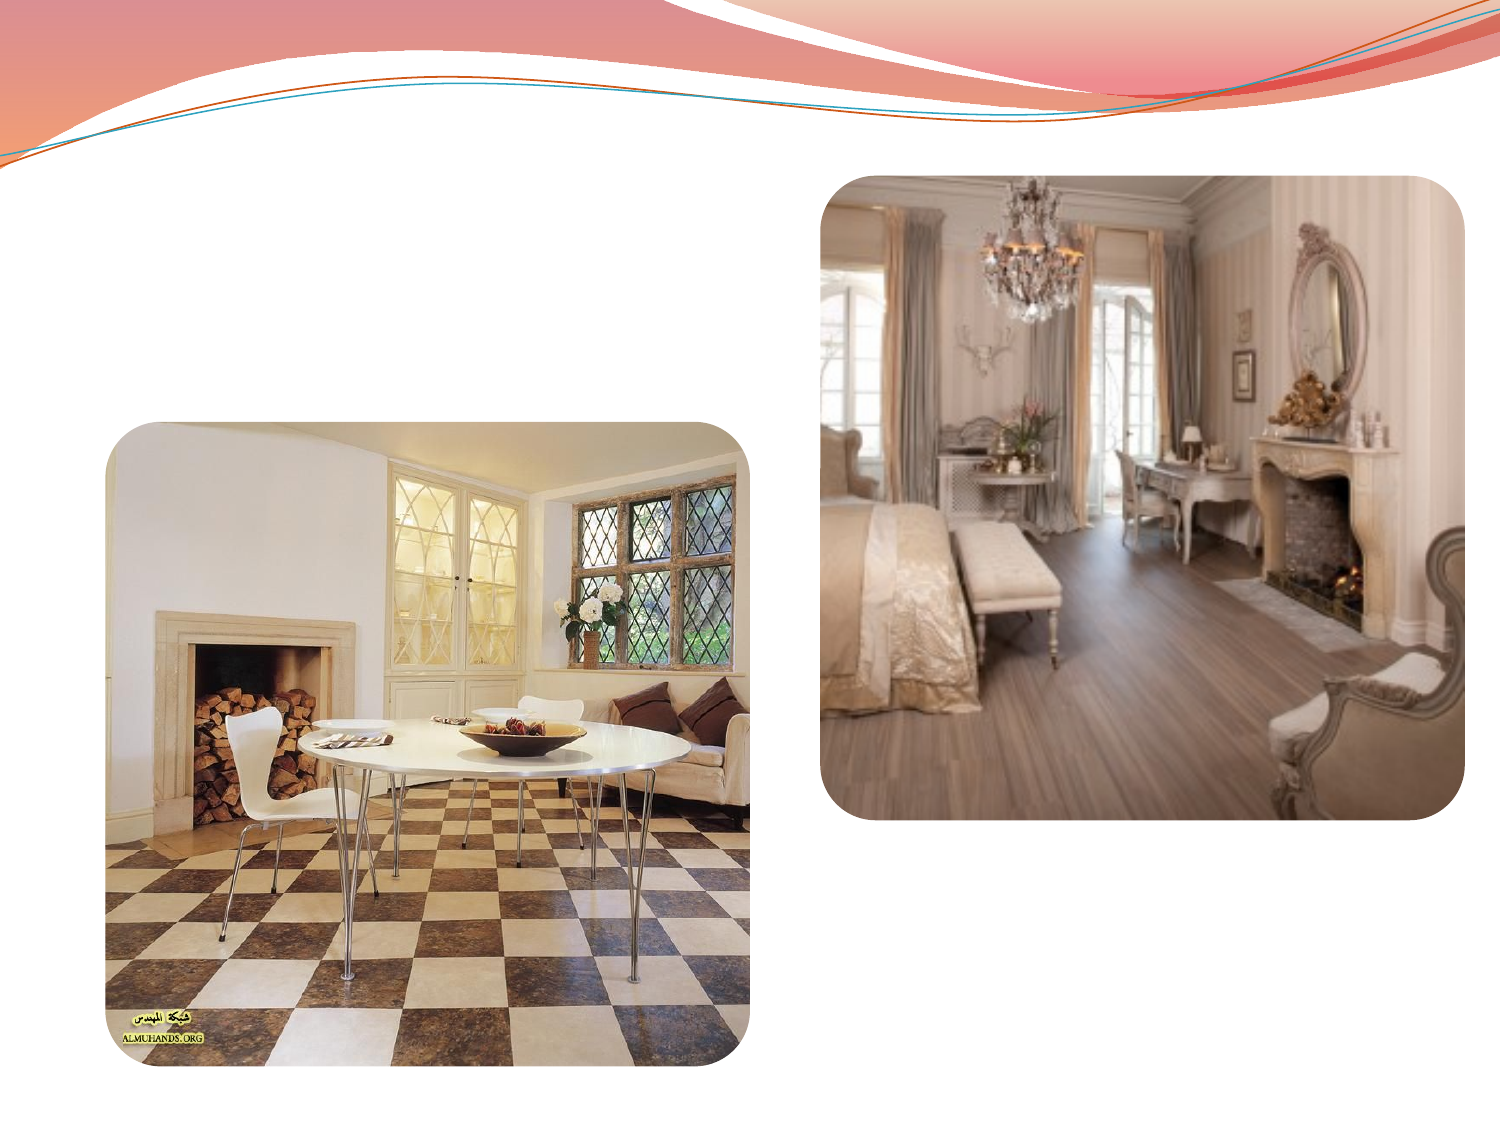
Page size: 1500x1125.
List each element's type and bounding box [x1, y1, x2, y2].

picture [820, 175, 1466, 821]
picture [105, 421, 751, 1067]
